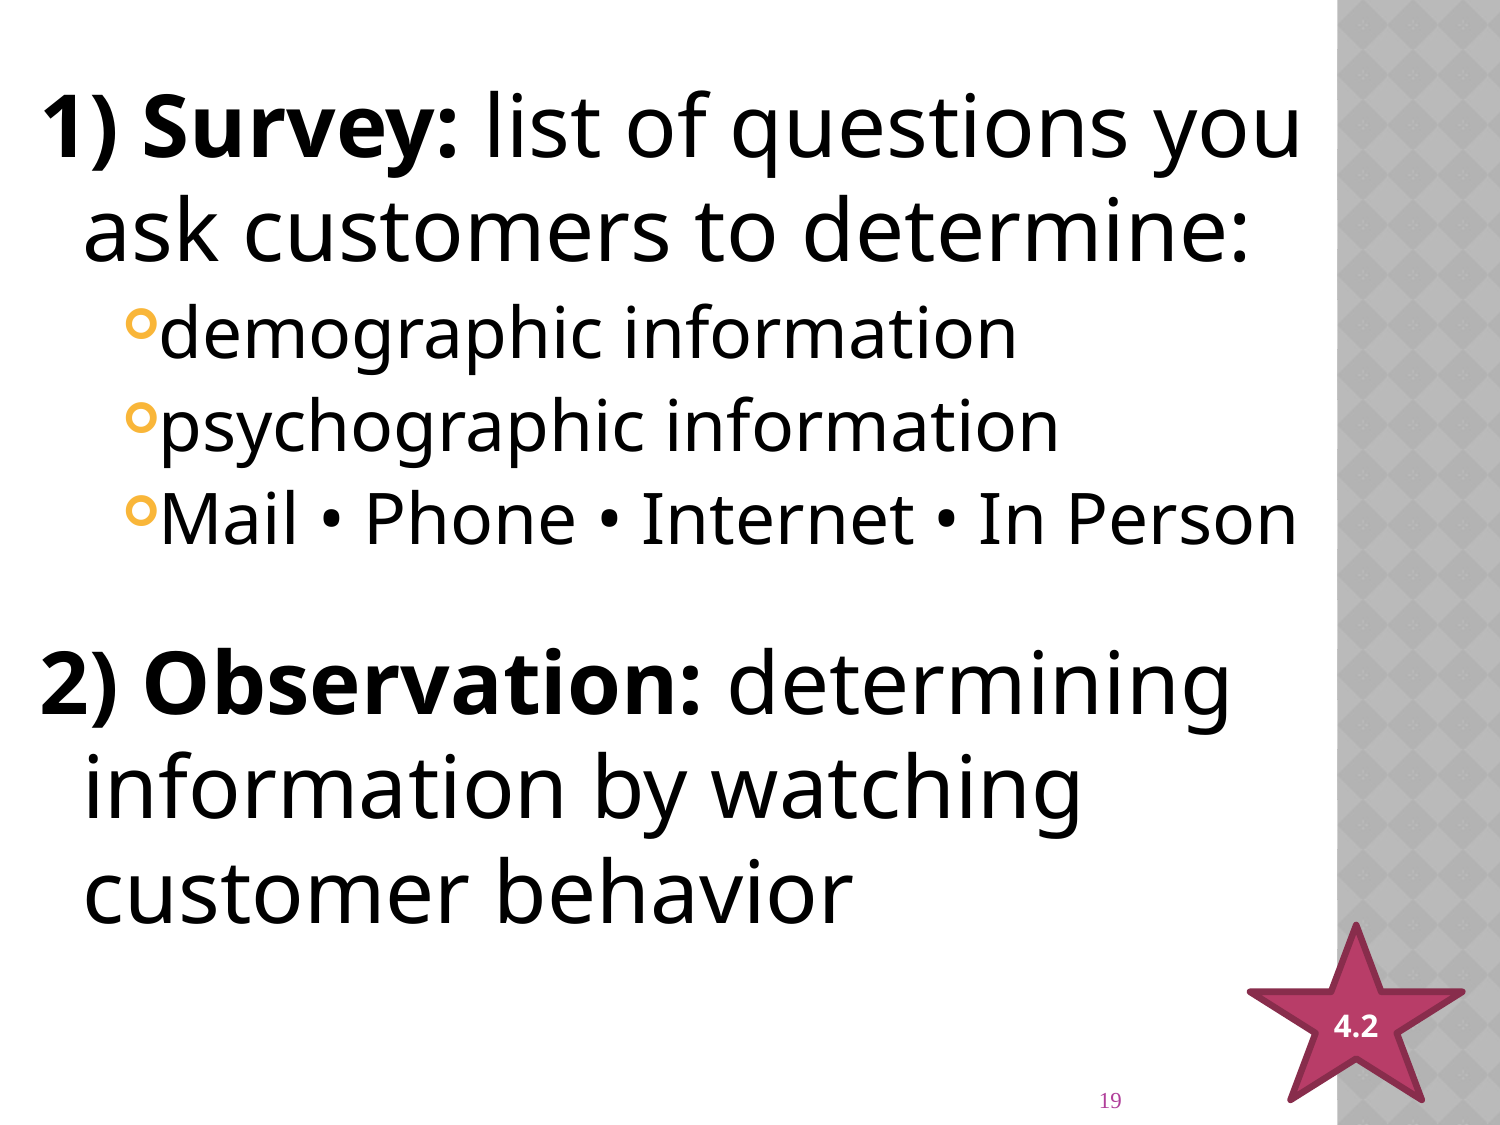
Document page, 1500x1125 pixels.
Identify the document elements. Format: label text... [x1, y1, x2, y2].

text_box 4.2 [1246, 921, 1466, 1104]
list 1) Survey: list of questions you ask customers to determine: demographic information psychographic information Mail • Phone • Internet • In Person 2) Observation: determining information by watching customer behavior [24, 62, 1375, 1088]
slide_number 19 [1025, 1075, 1122, 1113]
